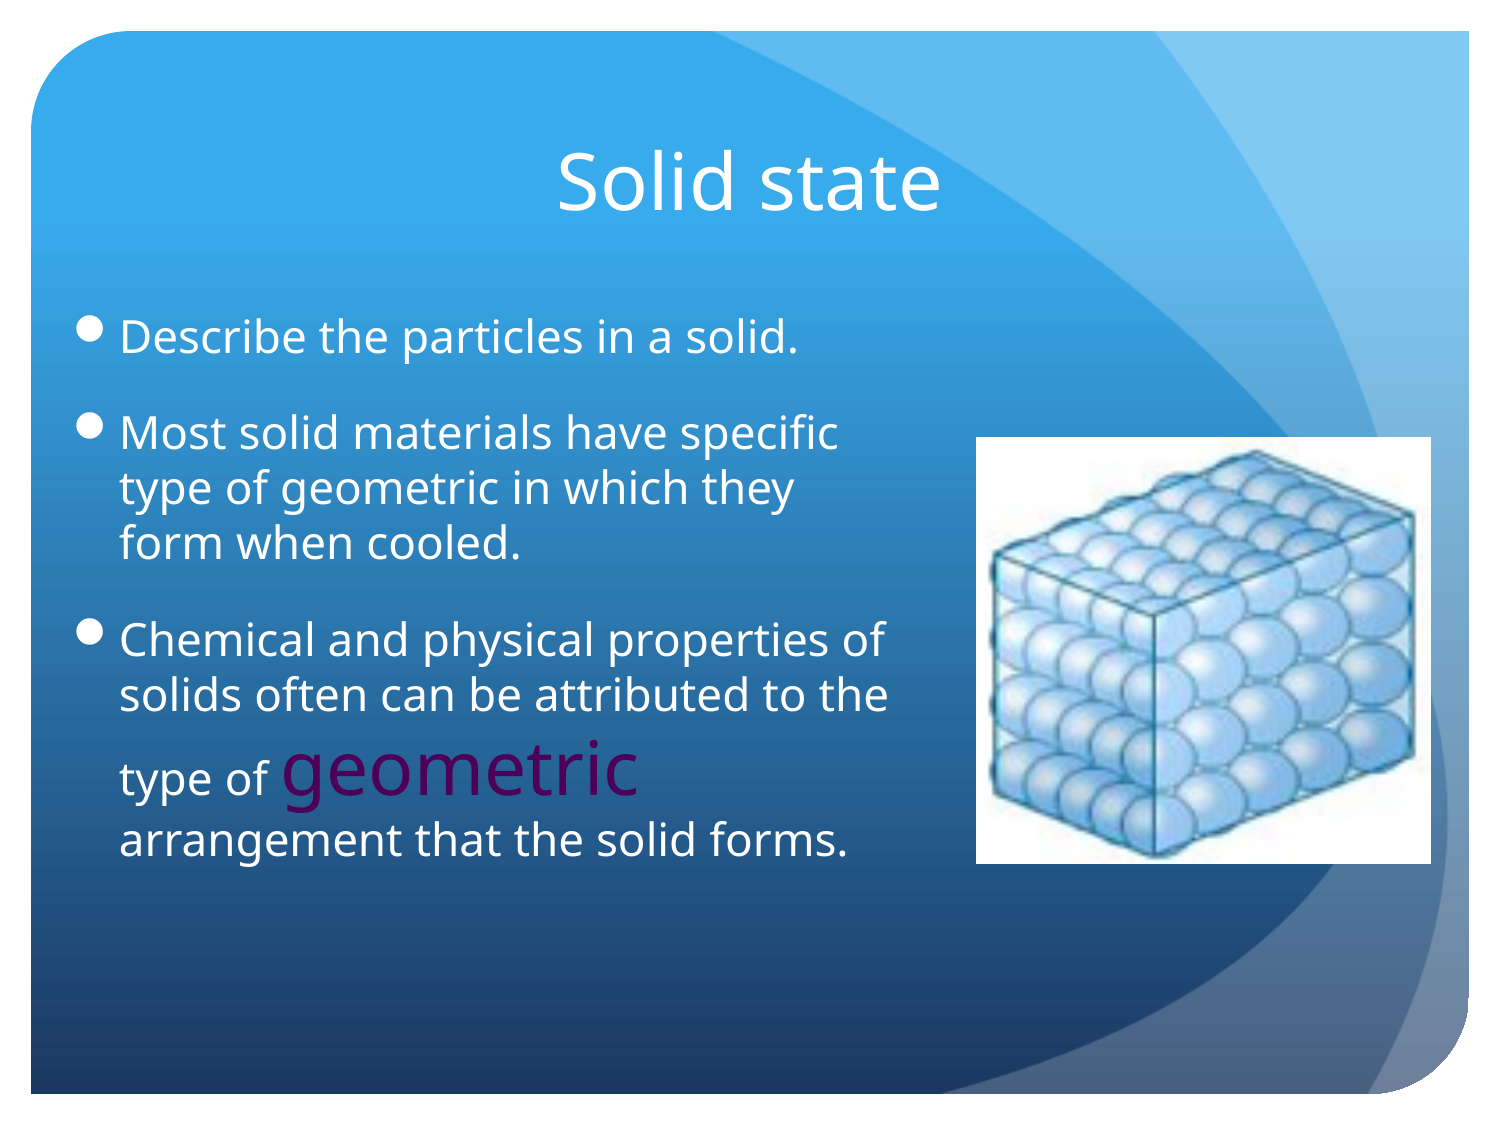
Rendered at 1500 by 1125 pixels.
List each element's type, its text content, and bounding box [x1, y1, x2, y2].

title Solid state [127, 62, 1372, 234]
list Describe the particles in a solid. Most solid materials have specific type of geometric in which they form when cooled. Chemical and physical properties of solids often can be attributed to the type of geometric arrangement that the solid forms. [57, 299, 907, 1004]
picture [24, 30, 1473, 1094]
